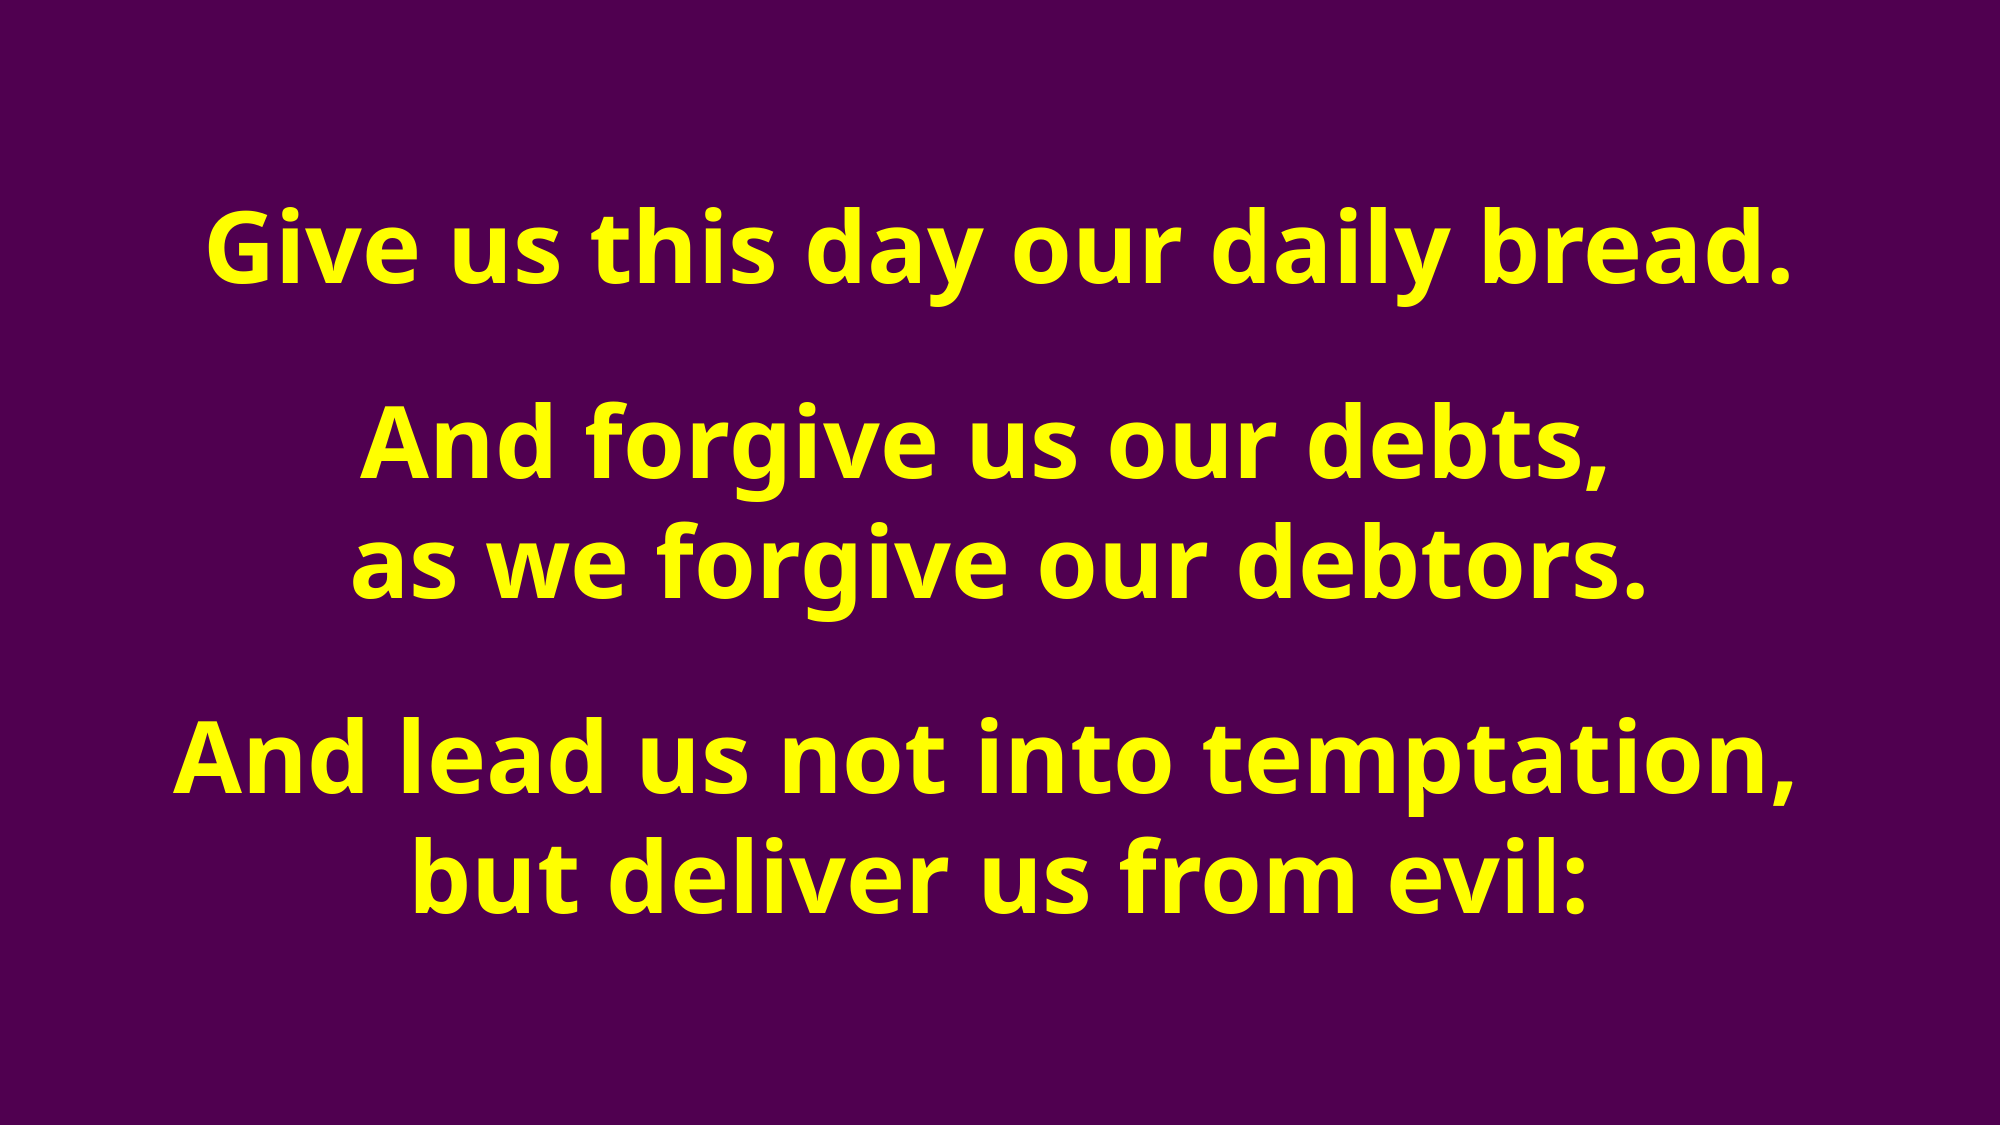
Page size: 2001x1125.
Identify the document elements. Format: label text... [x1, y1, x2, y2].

text_box Give us this day our daily bread. And forgive us our debts, as we forgive our debtors. And lead us not into temptation, but deliver us from evil: [0, 176, 2000, 941]
